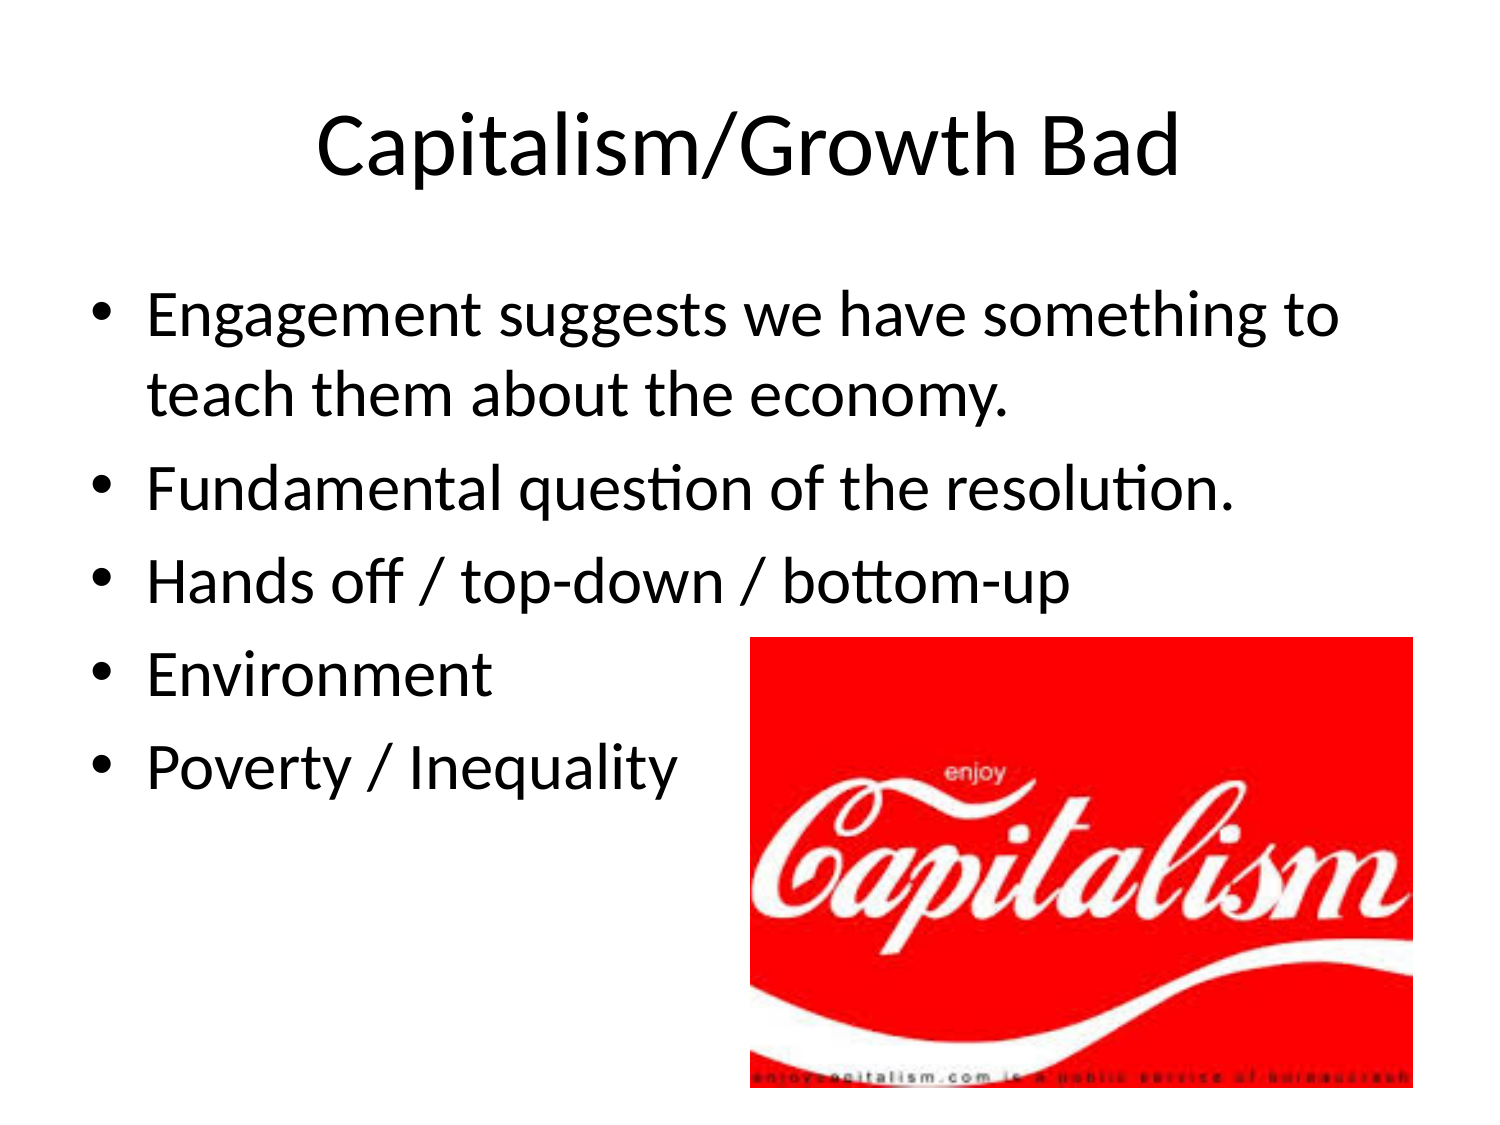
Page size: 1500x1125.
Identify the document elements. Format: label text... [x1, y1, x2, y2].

picture [749, 637, 1413, 1088]
title Capitalism/Growth Bad [75, 45, 1425, 233]
list Engagement suggests we have something to teach them about the economy. Fundamental question of the resolution. Hands off / top-down / bottom-up Environment Poverty / Inequality [75, 262, 1425, 1005]
